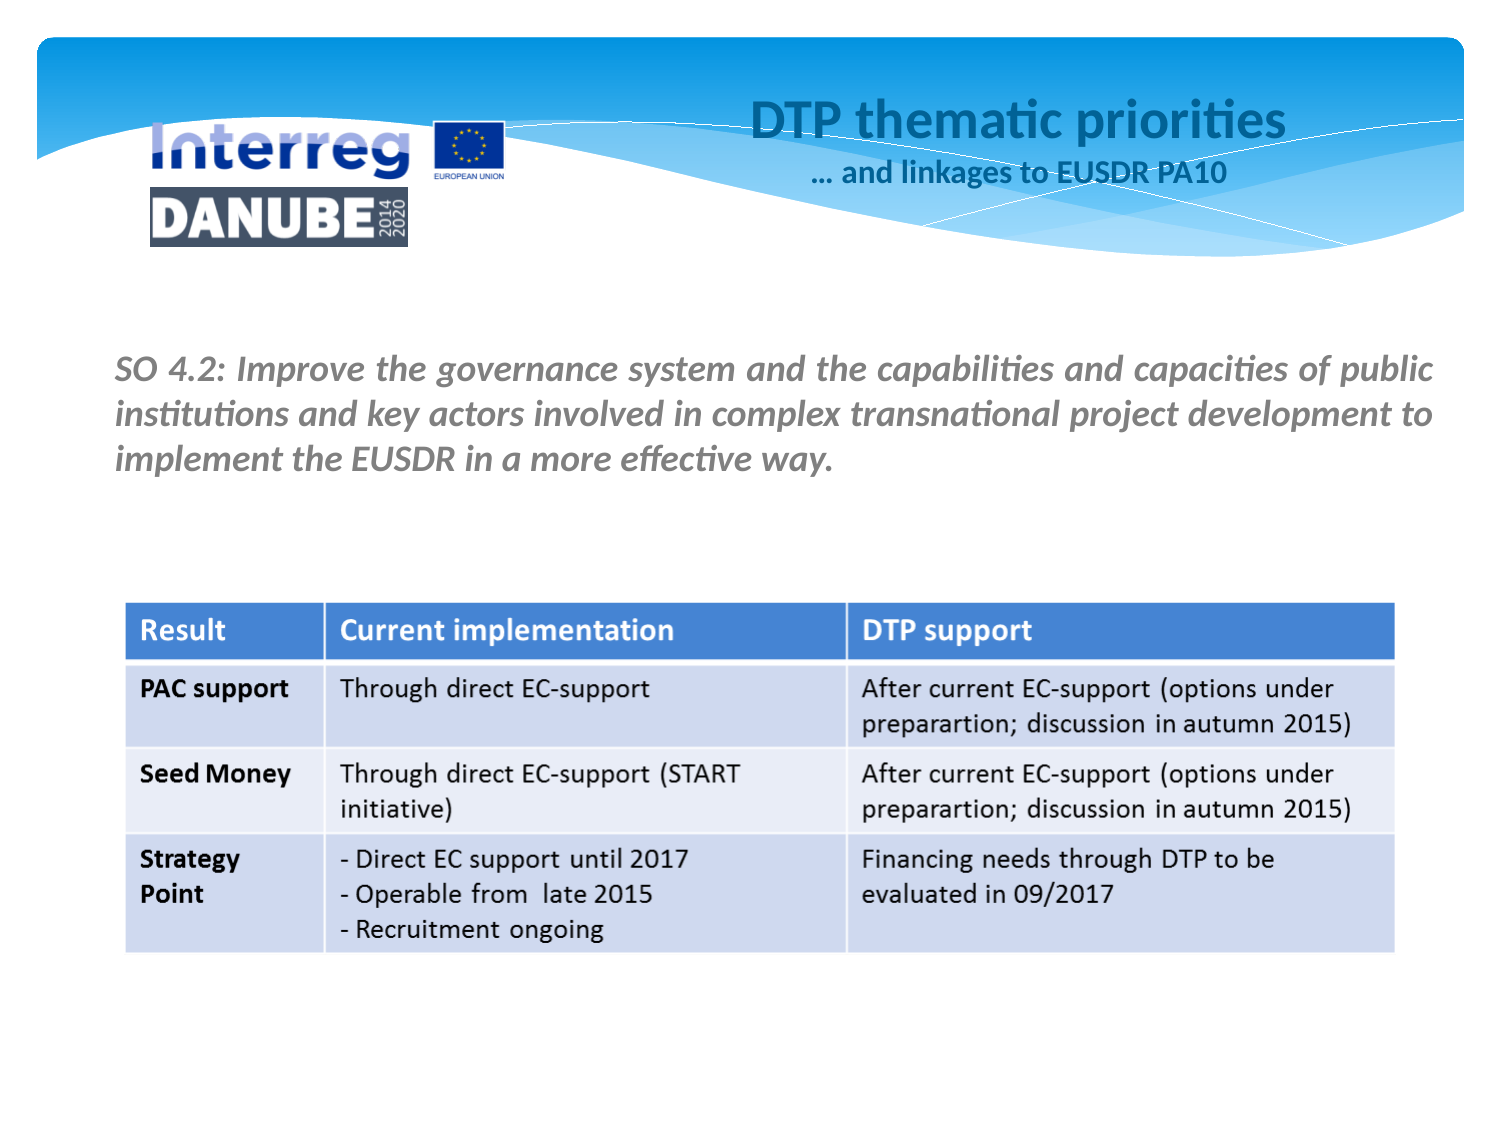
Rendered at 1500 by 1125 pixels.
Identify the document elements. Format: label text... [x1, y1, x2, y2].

picture [118, 88, 538, 248]
picture [123, 599, 1396, 964]
text_box DTP thematic priorities … and linkages to EUSDR PA10 [587, 75, 1450, 263]
text_box SO 4.2: Improve the governance system and the capabilities and capacities of public institutions and key actors involved in complex transnational project development to implement the EUSDR in a more effective way. [99, 312, 1450, 600]
